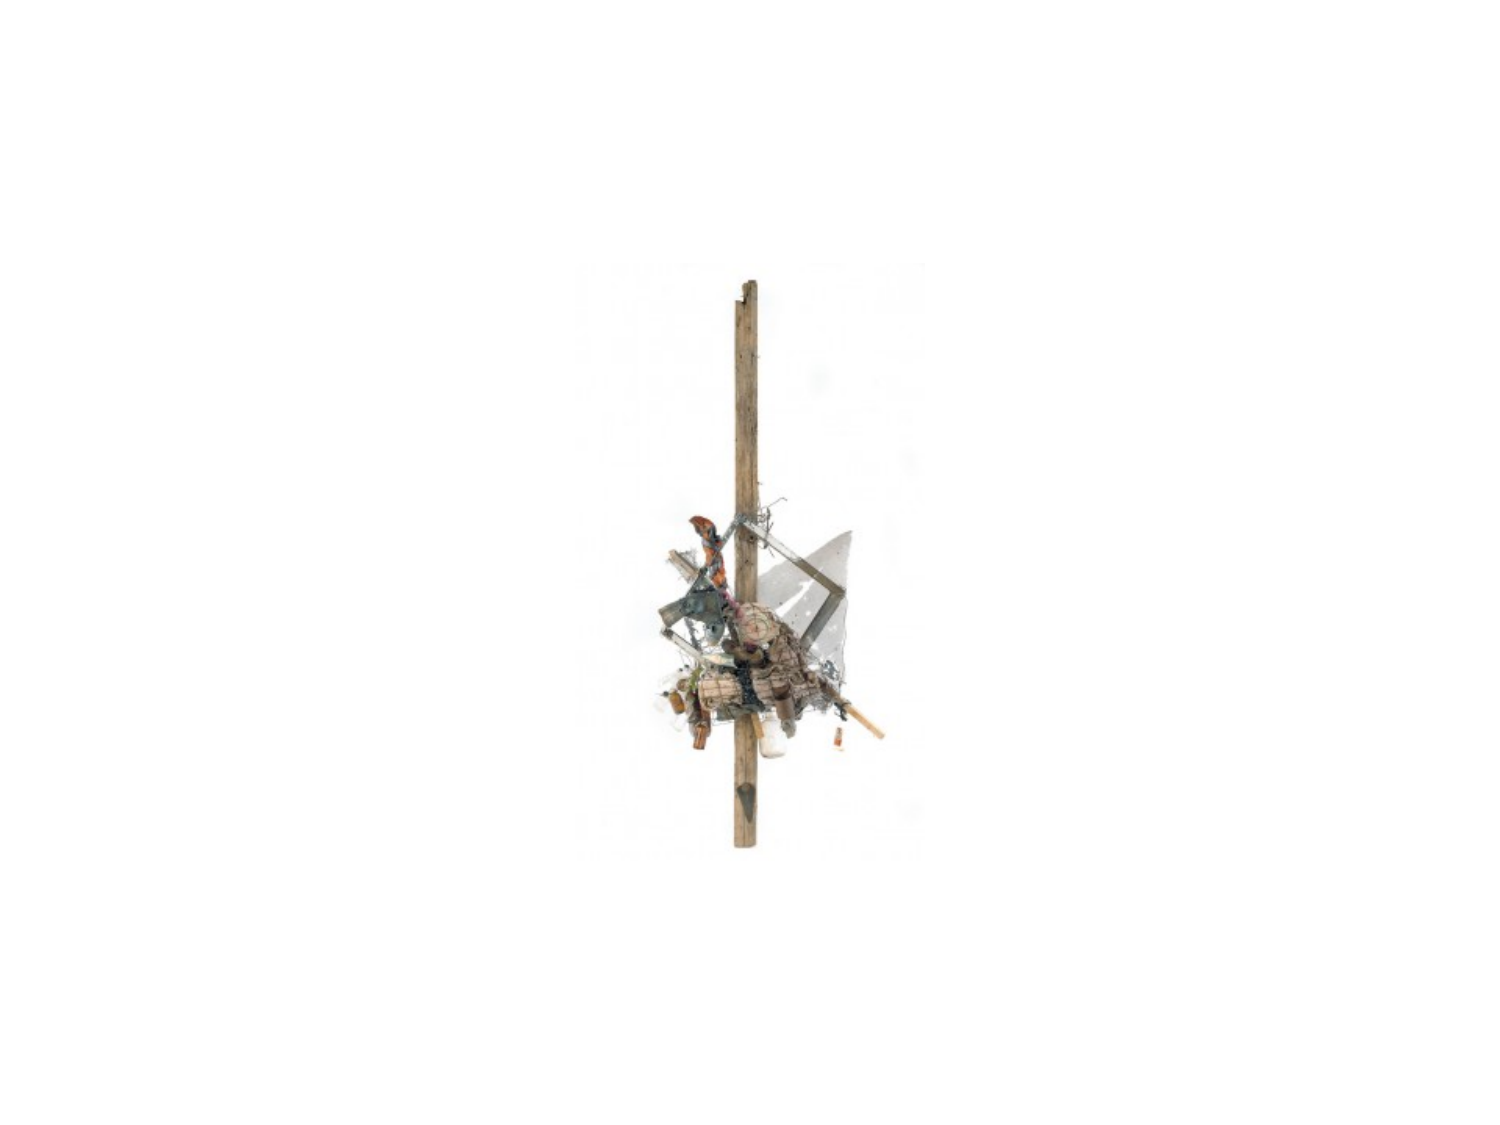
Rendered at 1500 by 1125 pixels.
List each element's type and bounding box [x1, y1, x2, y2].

picture [574, 263, 926, 862]
